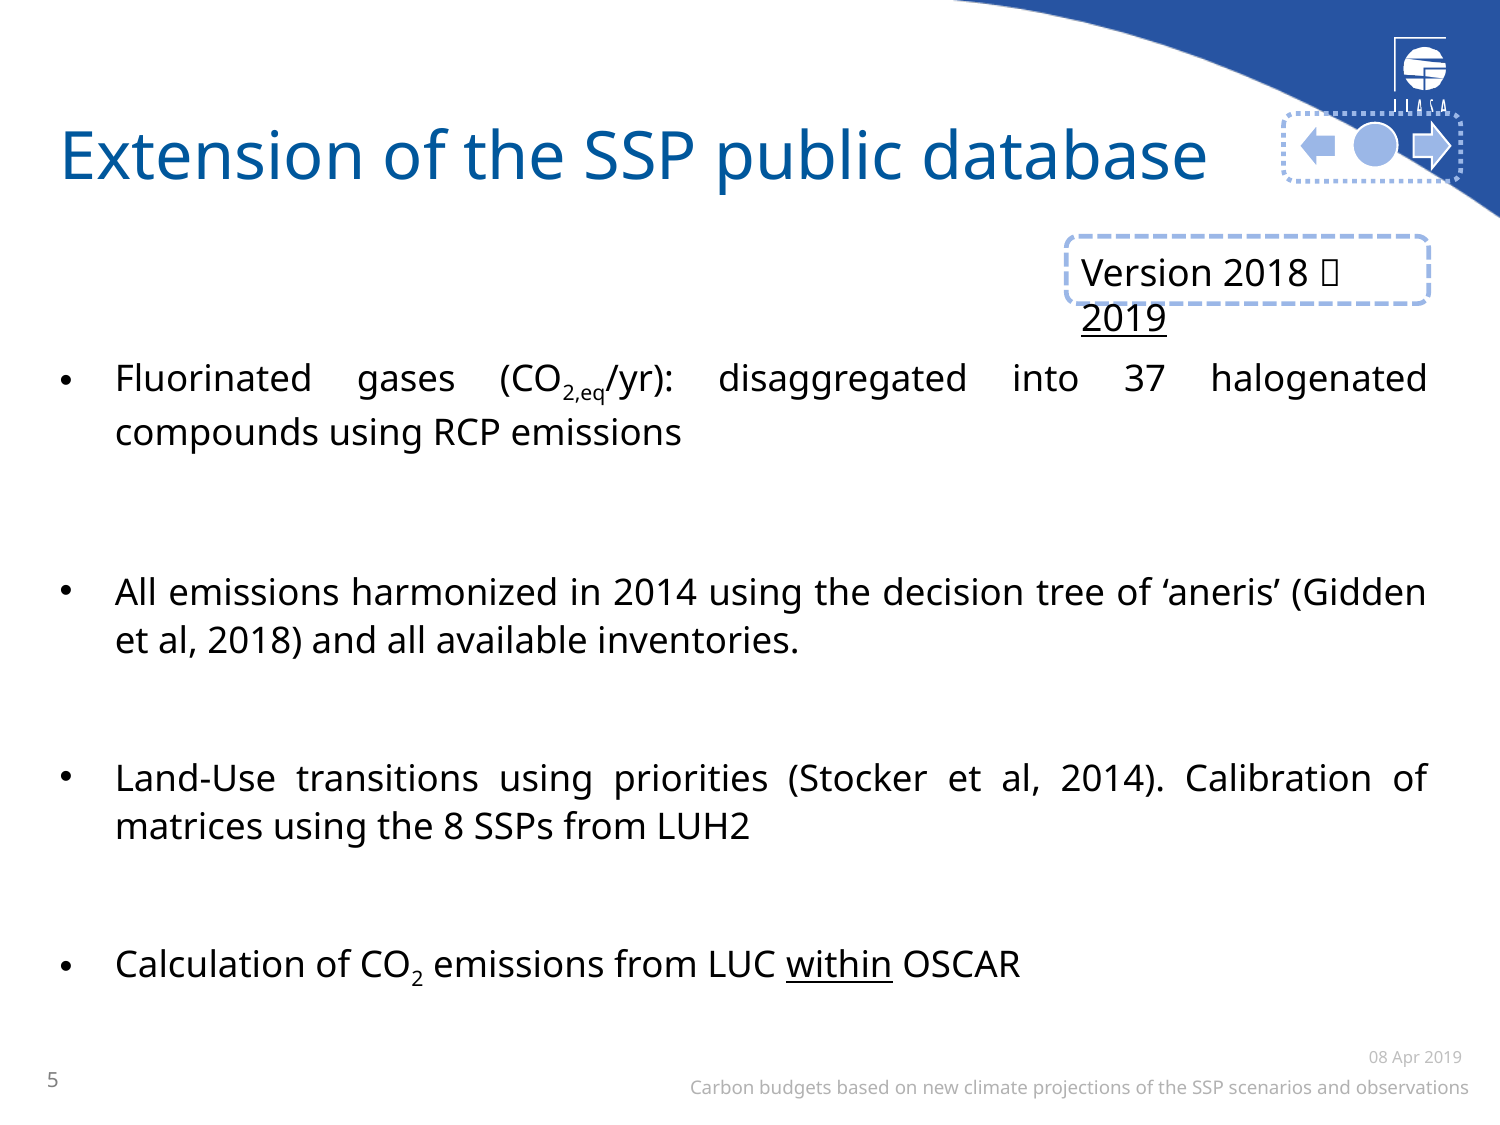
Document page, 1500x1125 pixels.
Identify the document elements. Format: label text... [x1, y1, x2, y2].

text_box Version 2018  2019 [1066, 241, 1429, 347]
picture [0, 0, 1500, 1125]
slide_number 5 [31, 1042, 370, 1102]
text_box [1067, 235, 1428, 241]
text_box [1283, 113, 1461, 182]
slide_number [350, 1045, 1469, 1069]
footer Carbon budgets based on new climate projections of the SSP scenarios and observations [333, 1068, 1478, 1109]
title Extension of the SSP public database [44, 59, 1397, 257]
